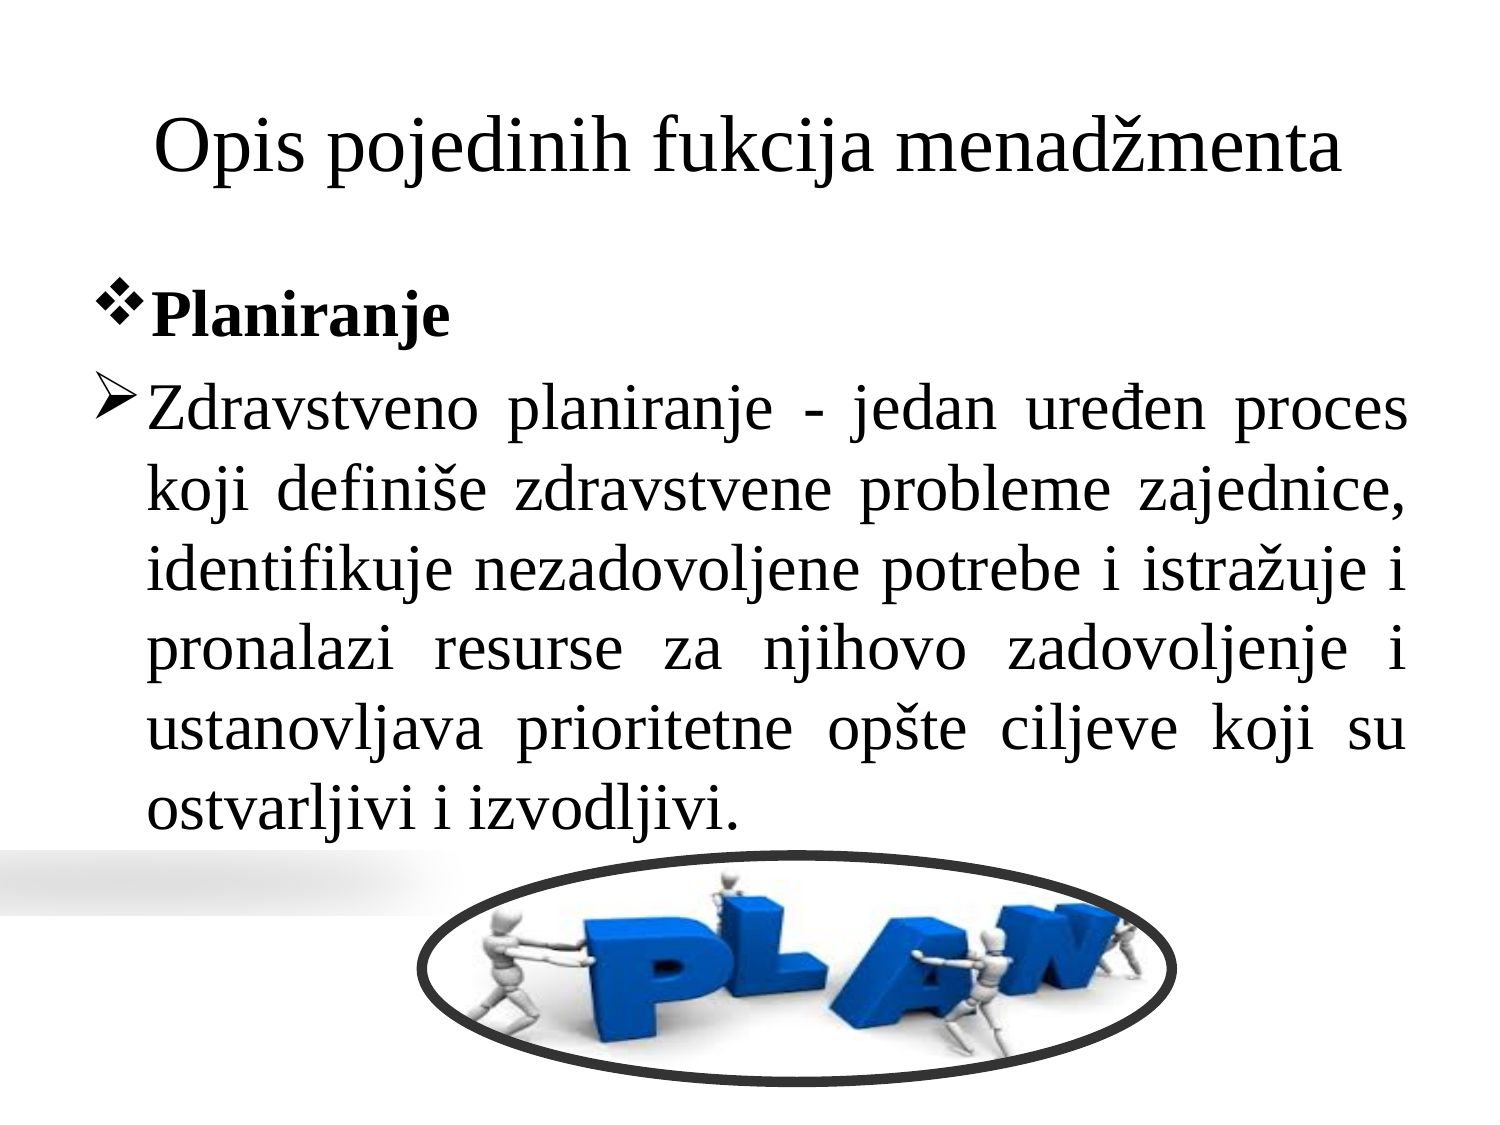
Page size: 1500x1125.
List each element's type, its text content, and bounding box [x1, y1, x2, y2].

picture [421, 855, 1173, 1083]
title Opis pojedinih fukcija menadžmenta [75, 45, 1425, 233]
list Planiranje Zdravstveno planiranje - jedan uređen proces koji definiše zdravstvene probleme zajednice, identifikuje nezadovoljene potrebe i istražuje i pronalazi resurse za njihovo zadovoljenje i ustanovljava prioritetne opšte ciljeve koji su ostvarljivi i izvodljivi. [75, 262, 1425, 1005]
